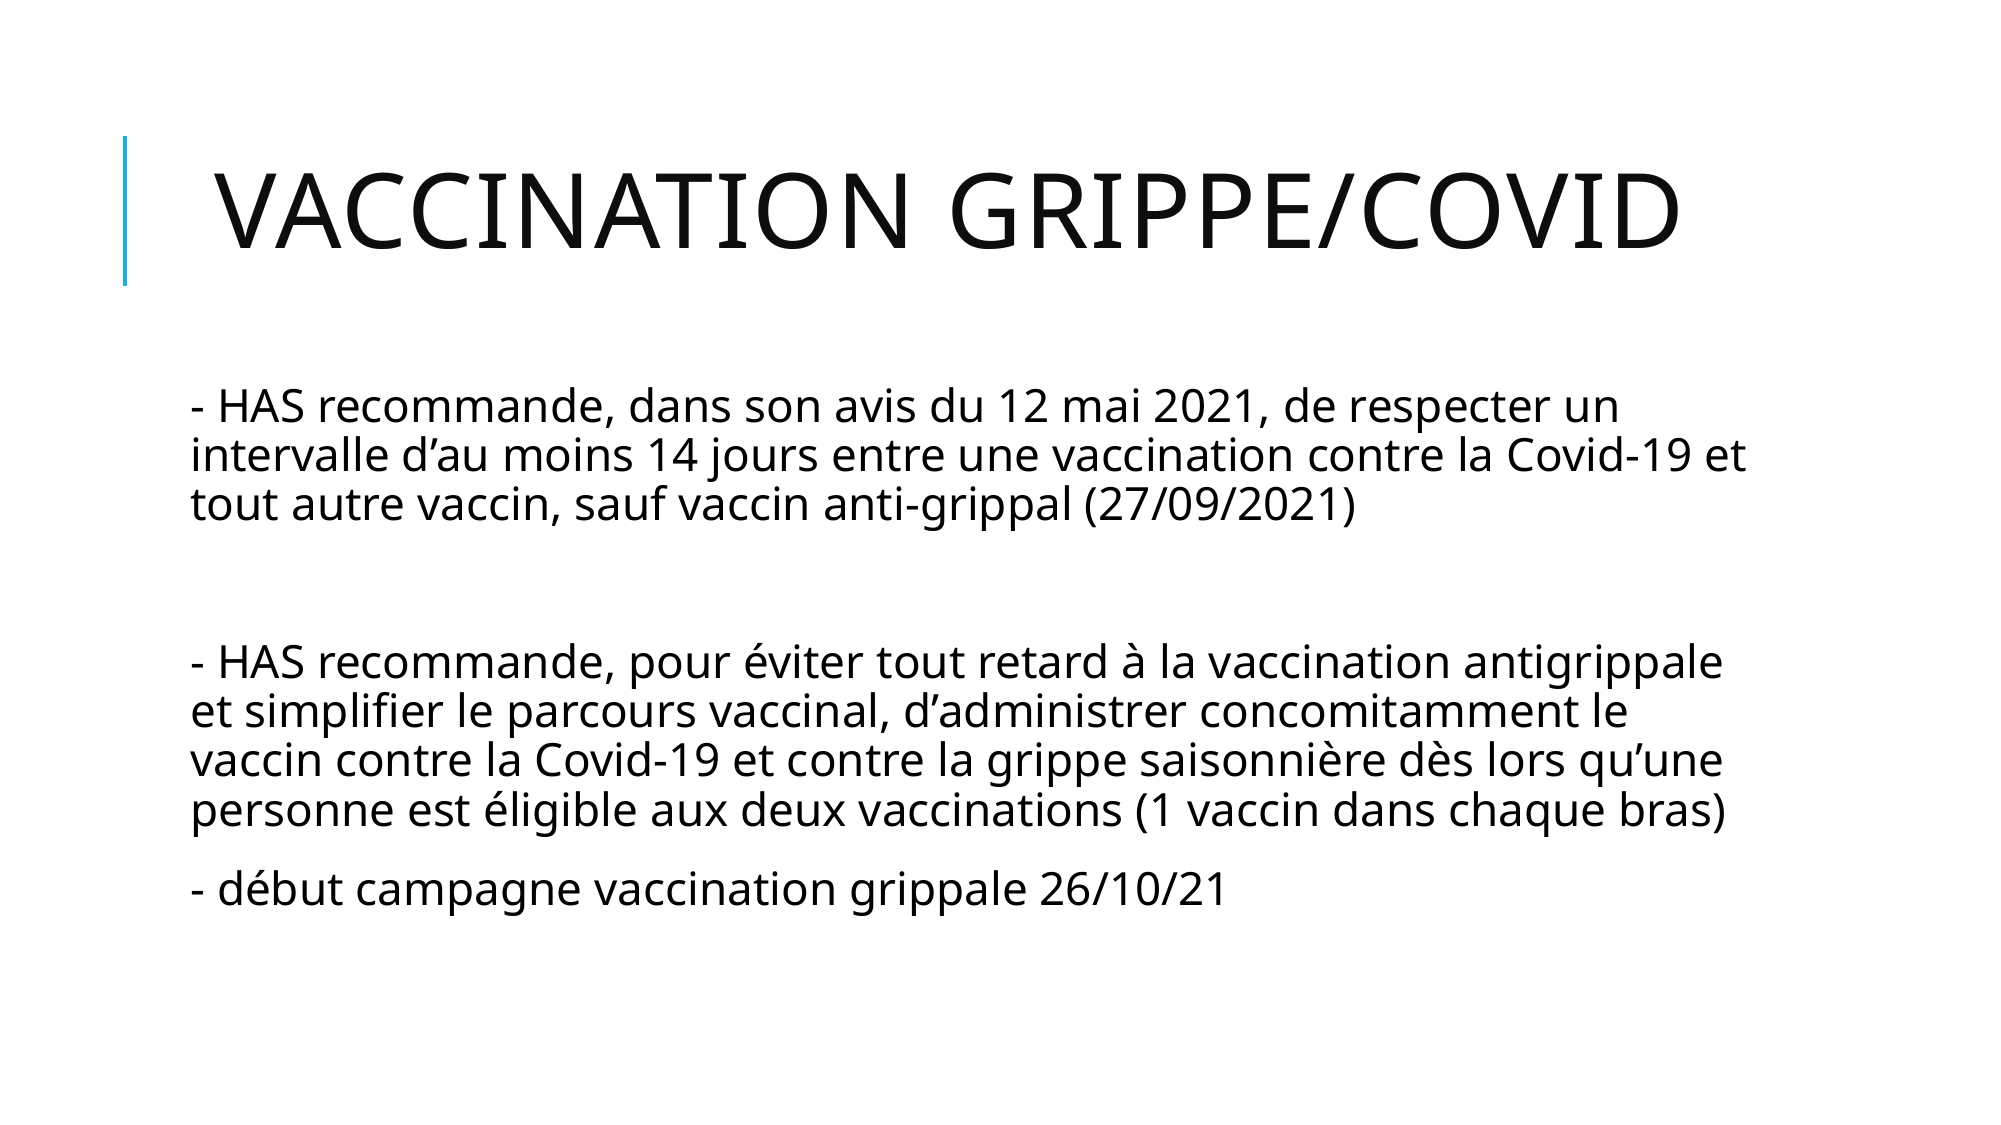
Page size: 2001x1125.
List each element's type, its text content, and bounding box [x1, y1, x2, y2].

title Vaccination grippe/COVID [168, 96, 1763, 342]
list - HAS recommande, dans son avis du 12 mai 2021, de respecter un intervalle d’au moins 14 jours entre une vaccination contre la Covid-19 et tout autre vaccin, sauf vaccin anti-grippal (27/09/2021) - HAS recommande, pour éviter tout retard à la vaccination antigrippale et simplifier le parcours vaccinal, d’administrer concomitamment le vaccin contre la Covid-19 et contre la grippe saisonnière dès lors qu’une personne est éligible aux deux vaccinations (1 vaccin dans chaque bras) - début campagne vaccination grippale 26/10/21 [168, 375, 1763, 1035]
